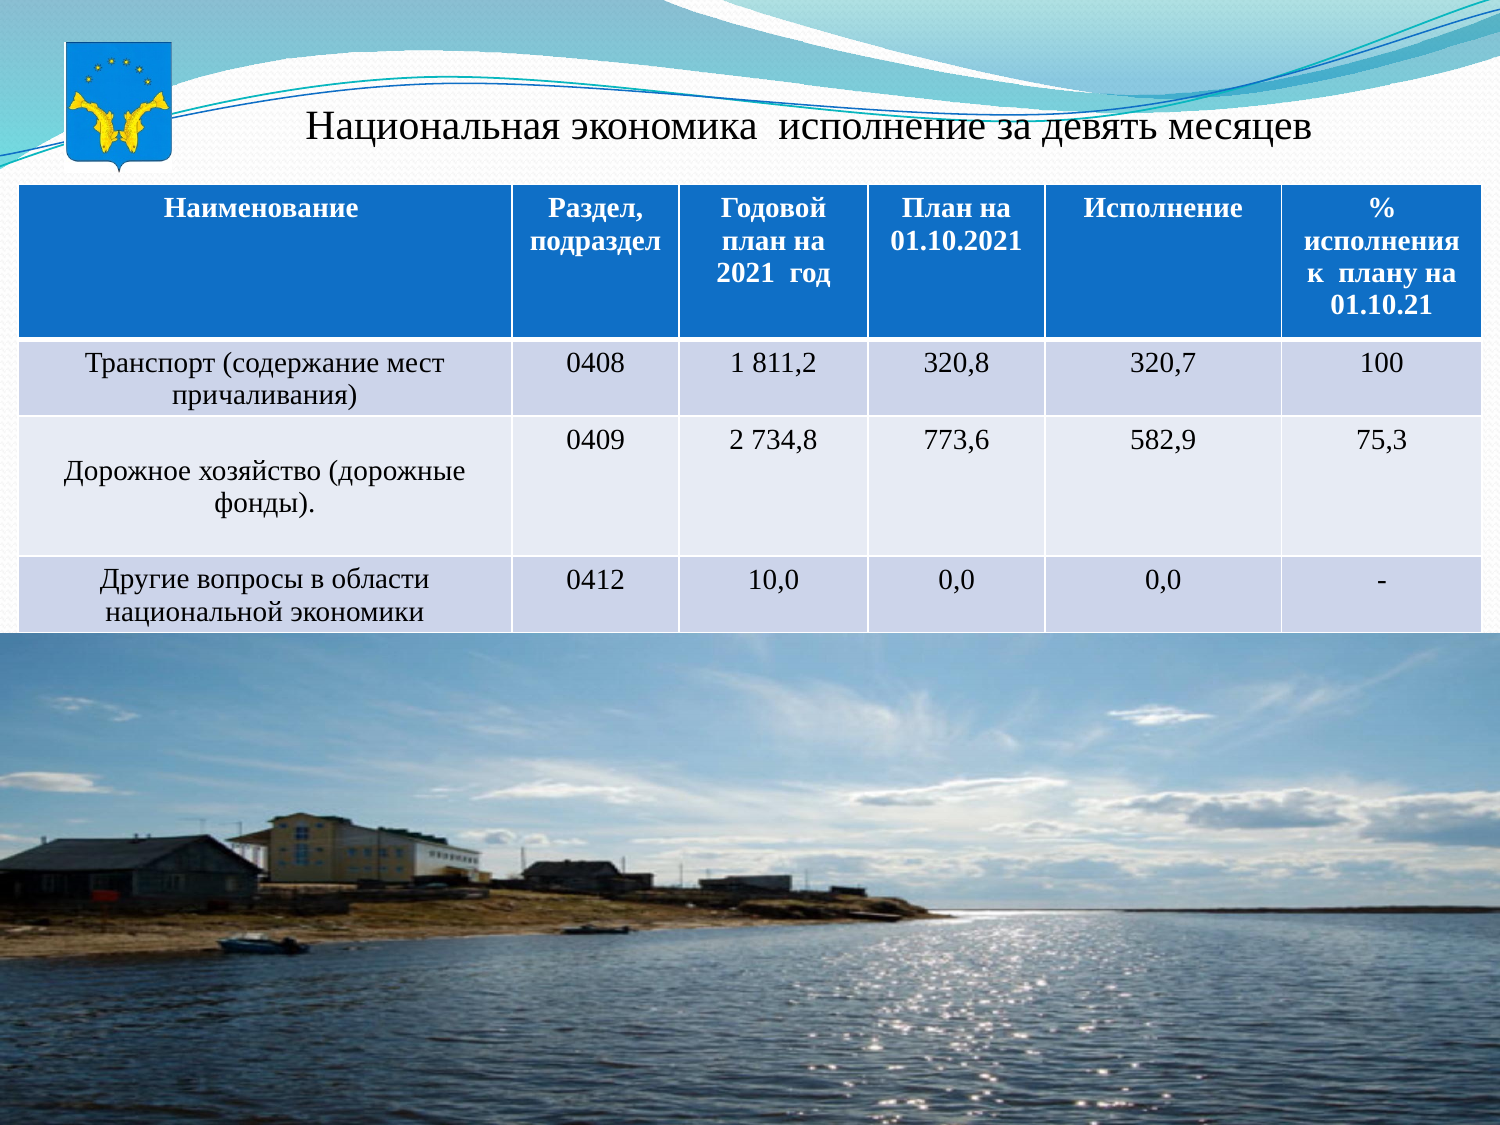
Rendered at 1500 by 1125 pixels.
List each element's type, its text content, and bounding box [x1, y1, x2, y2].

table_cell 0412 [513, 557, 678, 632]
table_cell Другие вопросы в области национальной экономики [19, 557, 511, 632]
table_cell 320,8 [869, 342, 1044, 415]
table_header Наименование [19, 185, 511, 337]
table_cell 582,9 [1046, 417, 1281, 555]
table_cell 1 811,2 [680, 342, 867, 415]
table_header % исполнения к плану на 01.10.21 [1282, 185, 1481, 337]
table_cell Транспорт (содержание мест причаливания) [19, 342, 511, 415]
table_cell 2 734,8 [680, 417, 867, 555]
picture [0, 633, 1500, 1125]
table_cell 100 [1282, 342, 1481, 415]
picture [64, 42, 172, 173]
table_header Годовой план на 2021 год [680, 185, 867, 337]
table_cell - [1282, 557, 1481, 632]
table_cell 320,7 [1046, 342, 1281, 415]
table_cell 0,0 [1046, 557, 1281, 632]
table_cell 75,3 [1282, 417, 1481, 555]
table_cell 10,0 [680, 557, 867, 632]
table_cell 0,0 [869, 557, 1044, 632]
table_header Исполнение [1046, 185, 1281, 337]
table_cell 773,6 [869, 417, 1044, 555]
table_header Раздел, подраздел [513, 185, 678, 337]
table_cell 0408 [513, 342, 678, 415]
table_cell Дорожное хозяйство (дорожные фонды). [19, 417, 511, 555]
table_cell 0409 [513, 417, 678, 555]
text_box Национальная экономика исполнение за девять месяцев [206, 90, 1412, 155]
table_header План на 01.10.2021 [869, 185, 1044, 337]
